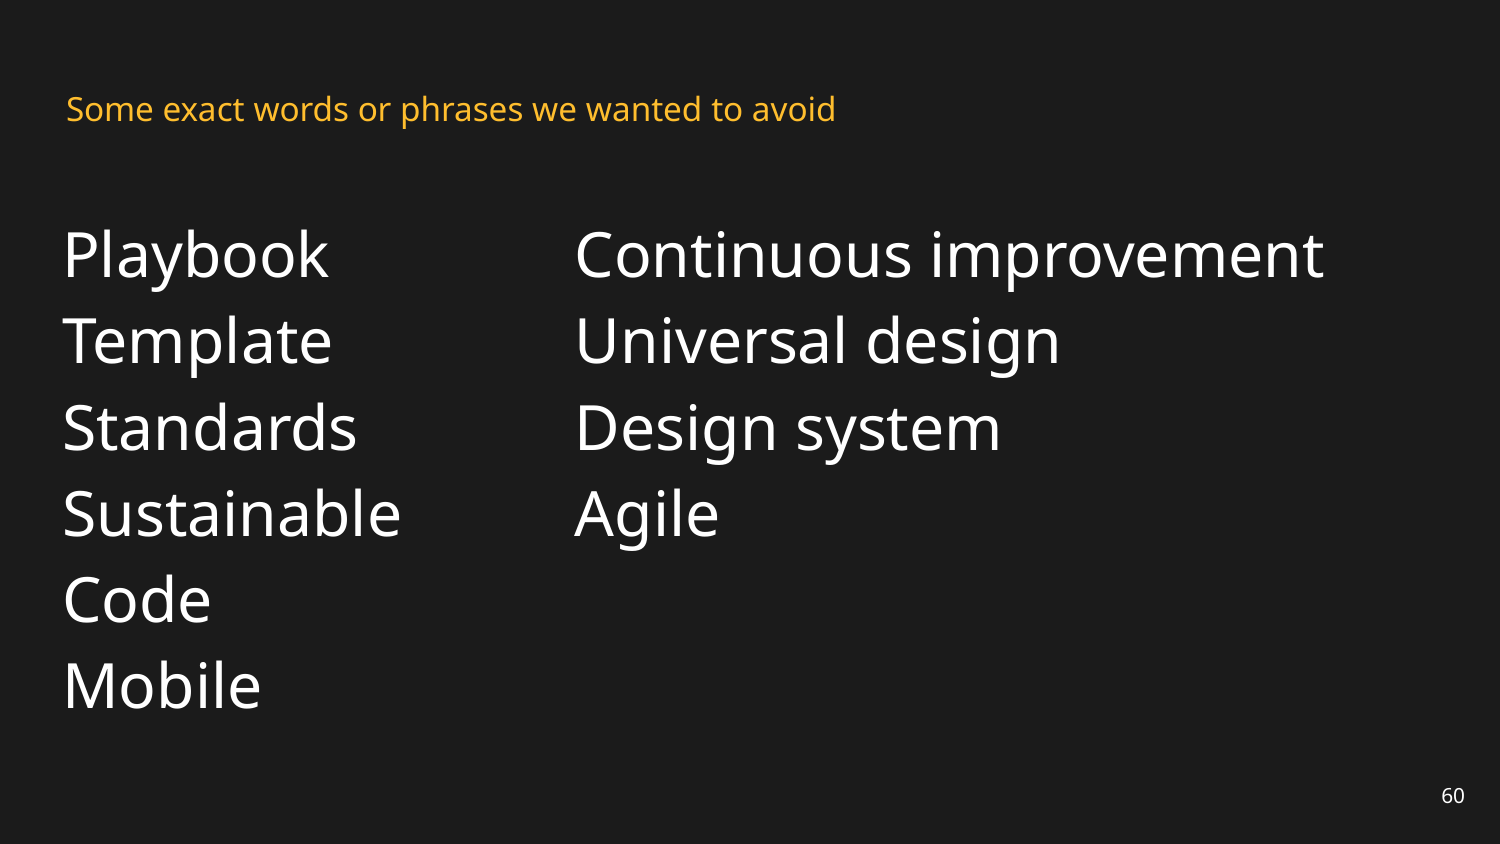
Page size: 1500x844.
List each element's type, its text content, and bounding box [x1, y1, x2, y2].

title Some exact words or phrases we wanted to avoid [51, 72, 1449, 167]
slide_number 60 [1389, 764, 1480, 830]
list Continuous improvement Universal design Design system Agile [484, 189, 1500, 750]
list Playbook Template Standards Sustainable Code Mobile [0, 189, 484, 750]
